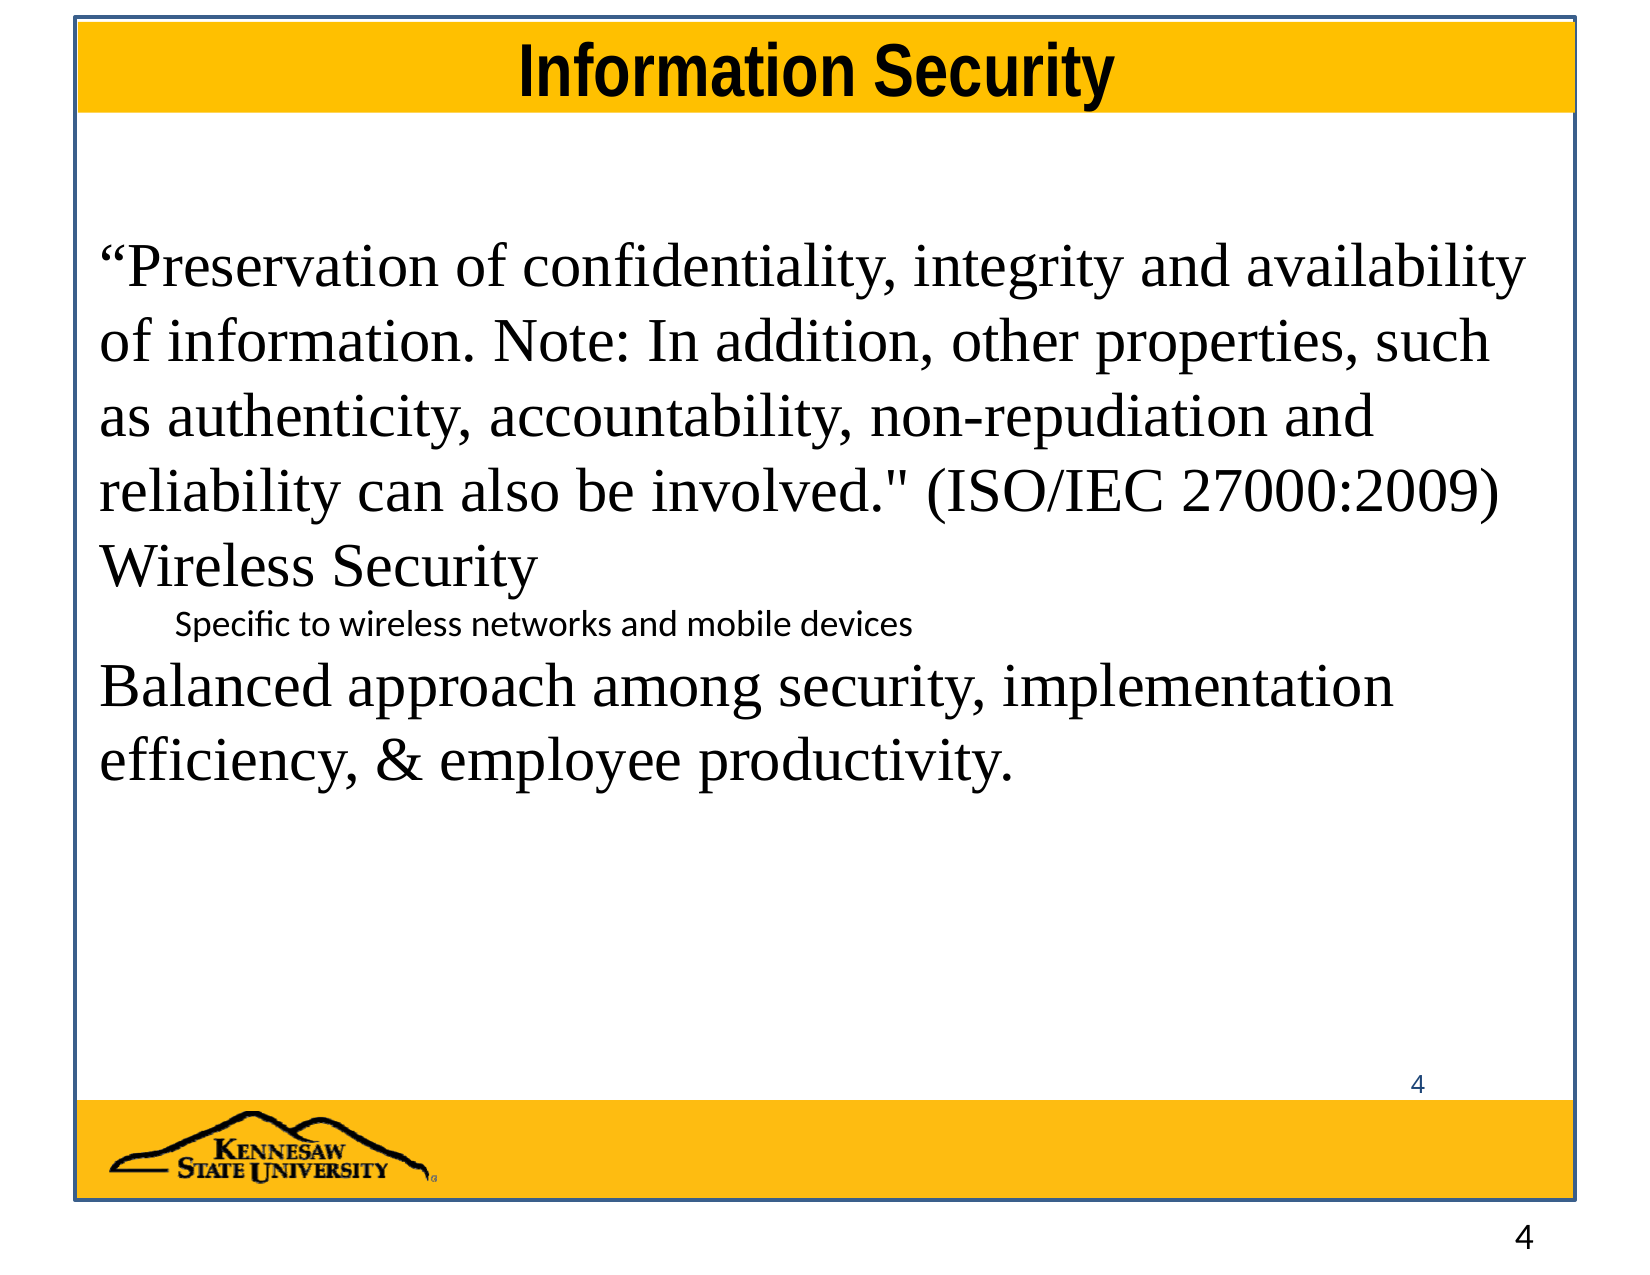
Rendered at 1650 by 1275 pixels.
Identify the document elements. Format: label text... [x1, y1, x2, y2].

title Information Security [77, 21, 1575, 113]
slide_number 4 [1299, 1042, 1425, 1103]
picture [108, 1111, 437, 1184]
list “Preservation of confidentiality, integrity and availability of information. Note: In addition, other properties, such as authenticity, accountability, non-repudiation and reliability can also be involved." (ISO/IEC 27000:2009) Wireless Security Specific to wireless networks and mobile devices Balanced approach among security, implementation efficiency, & employee productivity. [99, 223, 1550, 800]
